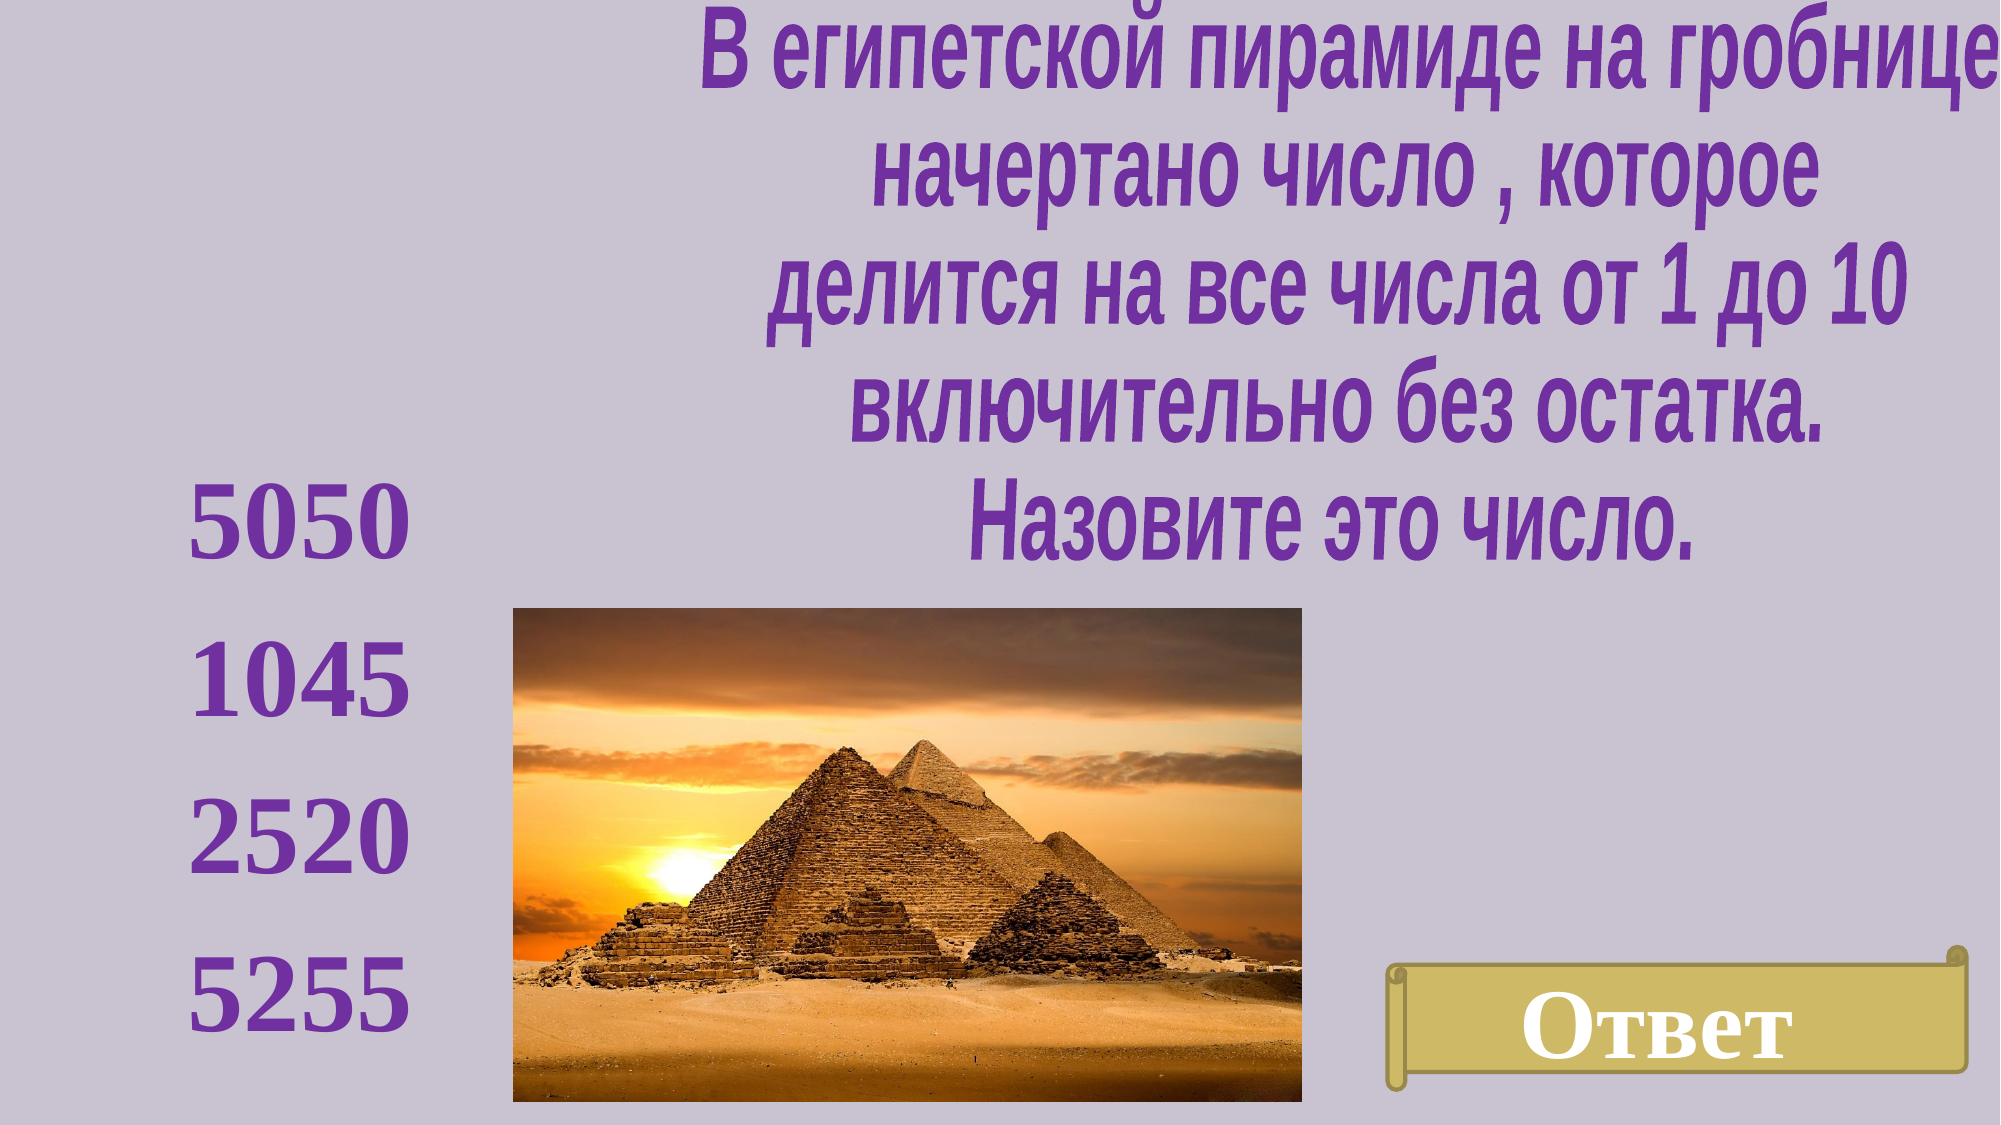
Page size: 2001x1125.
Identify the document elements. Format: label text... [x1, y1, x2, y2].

text_box 5050 1045 2520 5255 [172, 439, 603, 1057]
picture [513, 608, 1303, 1102]
text_box Ответ [1385, 944, 1969, 1092]
